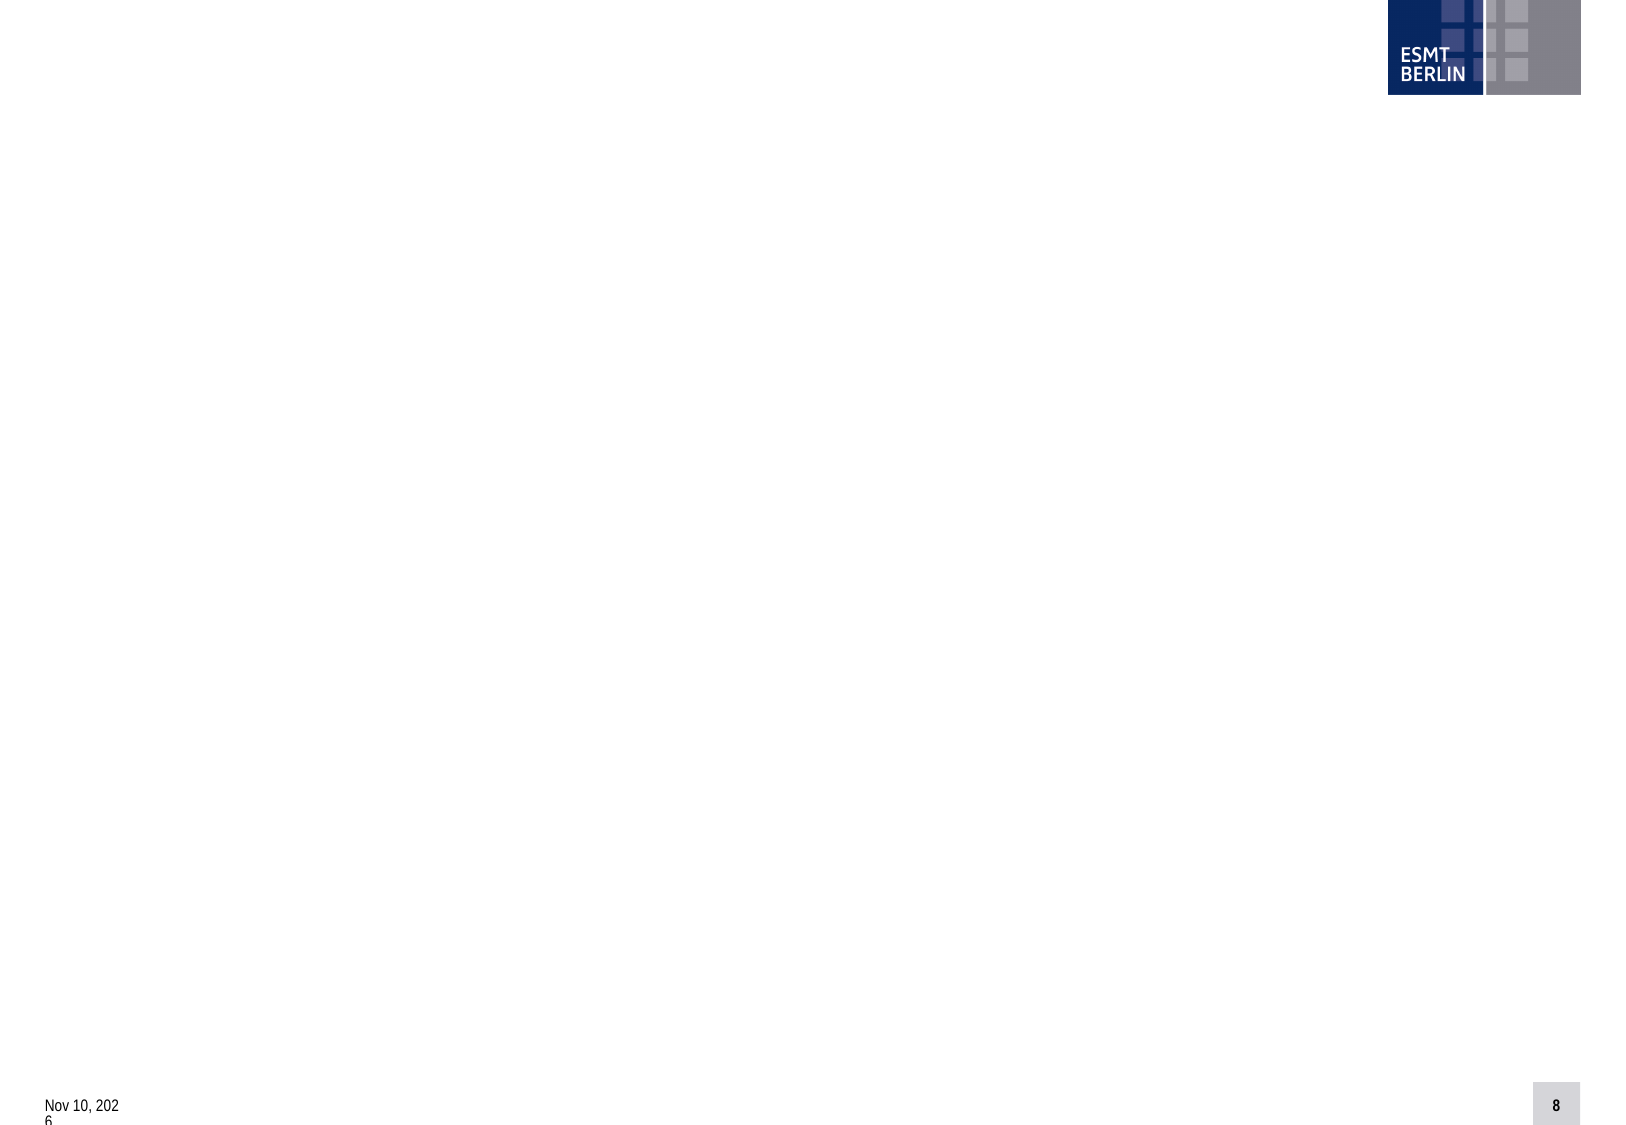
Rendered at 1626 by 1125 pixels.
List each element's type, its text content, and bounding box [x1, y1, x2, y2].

slide_number 26-Oct-16 [44, 1094, 127, 1115]
slide_number 7 [1533, 1094, 1581, 1115]
picture [1388, 0, 1581, 95]
